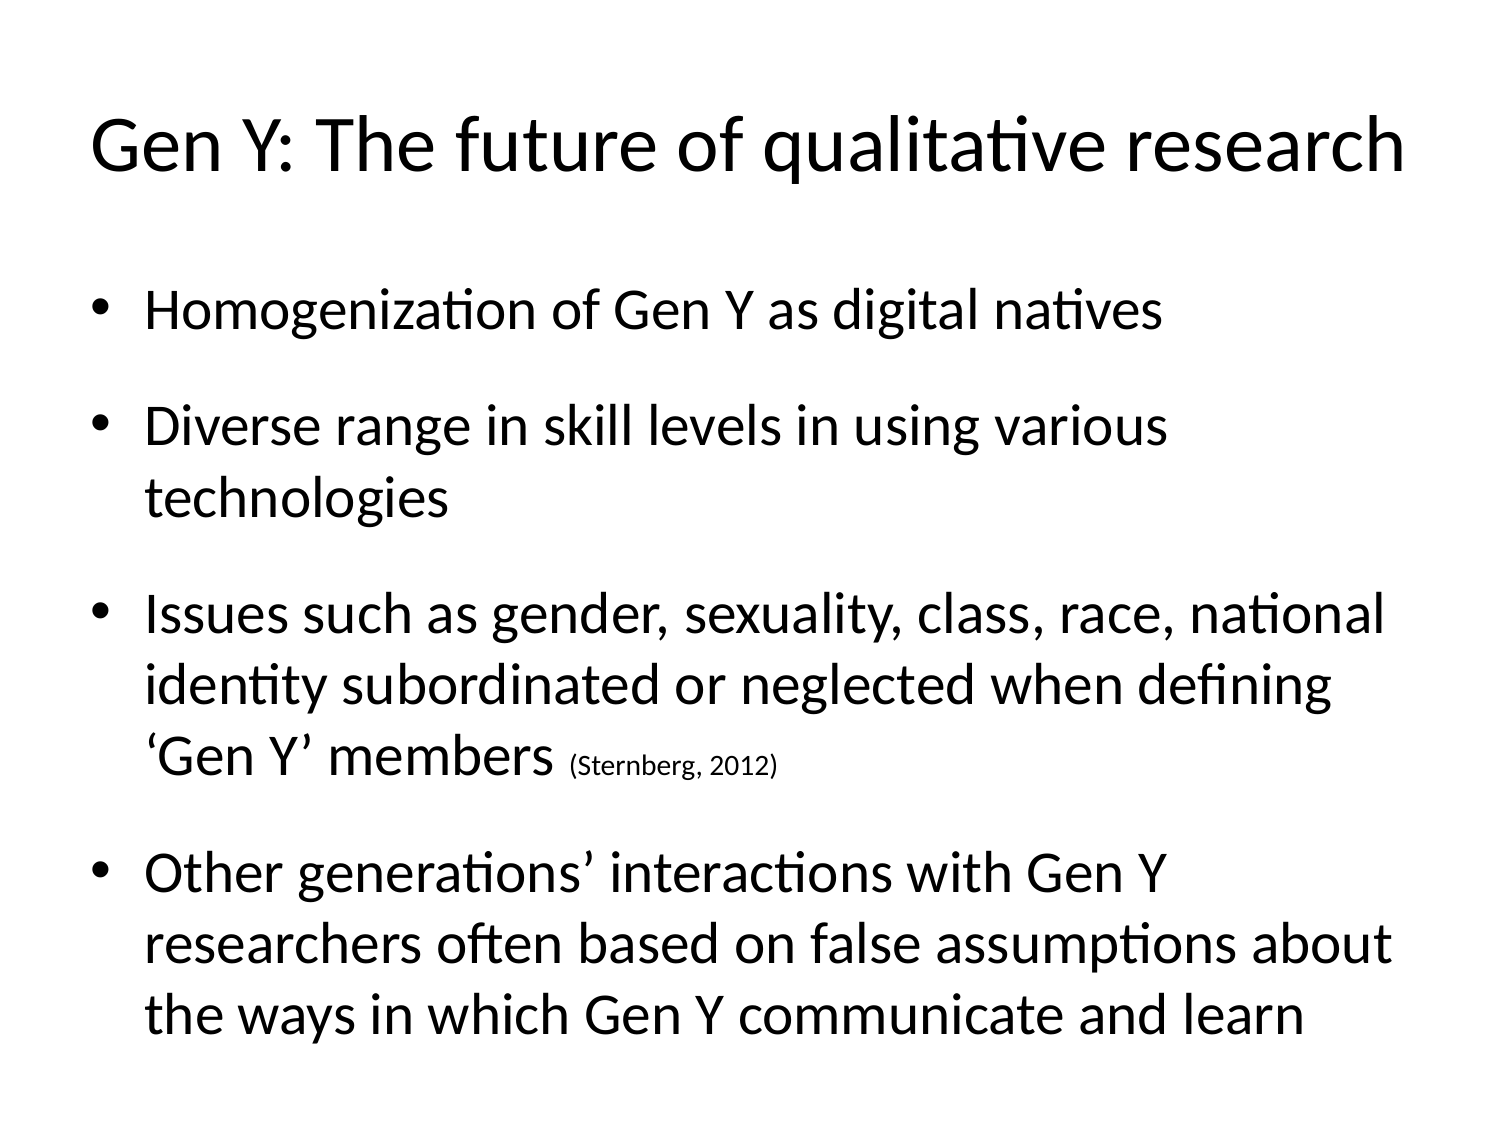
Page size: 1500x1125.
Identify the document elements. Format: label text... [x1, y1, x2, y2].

title Gen Y: The future of qualitative research [75, 45, 1425, 233]
list Homogenization of Gen Y as digital natives Diverse range in skill levels in using various technologies Issues such as gender, sexuality, class, race, national identity subordinated or neglected when defining ‘Gen Y’ members (Sternberg, 2012) Other generations’ interactions with Gen Y researchers often based on false assumptions about the ways in which Gen Y communicate and learn [75, 262, 1425, 1069]
